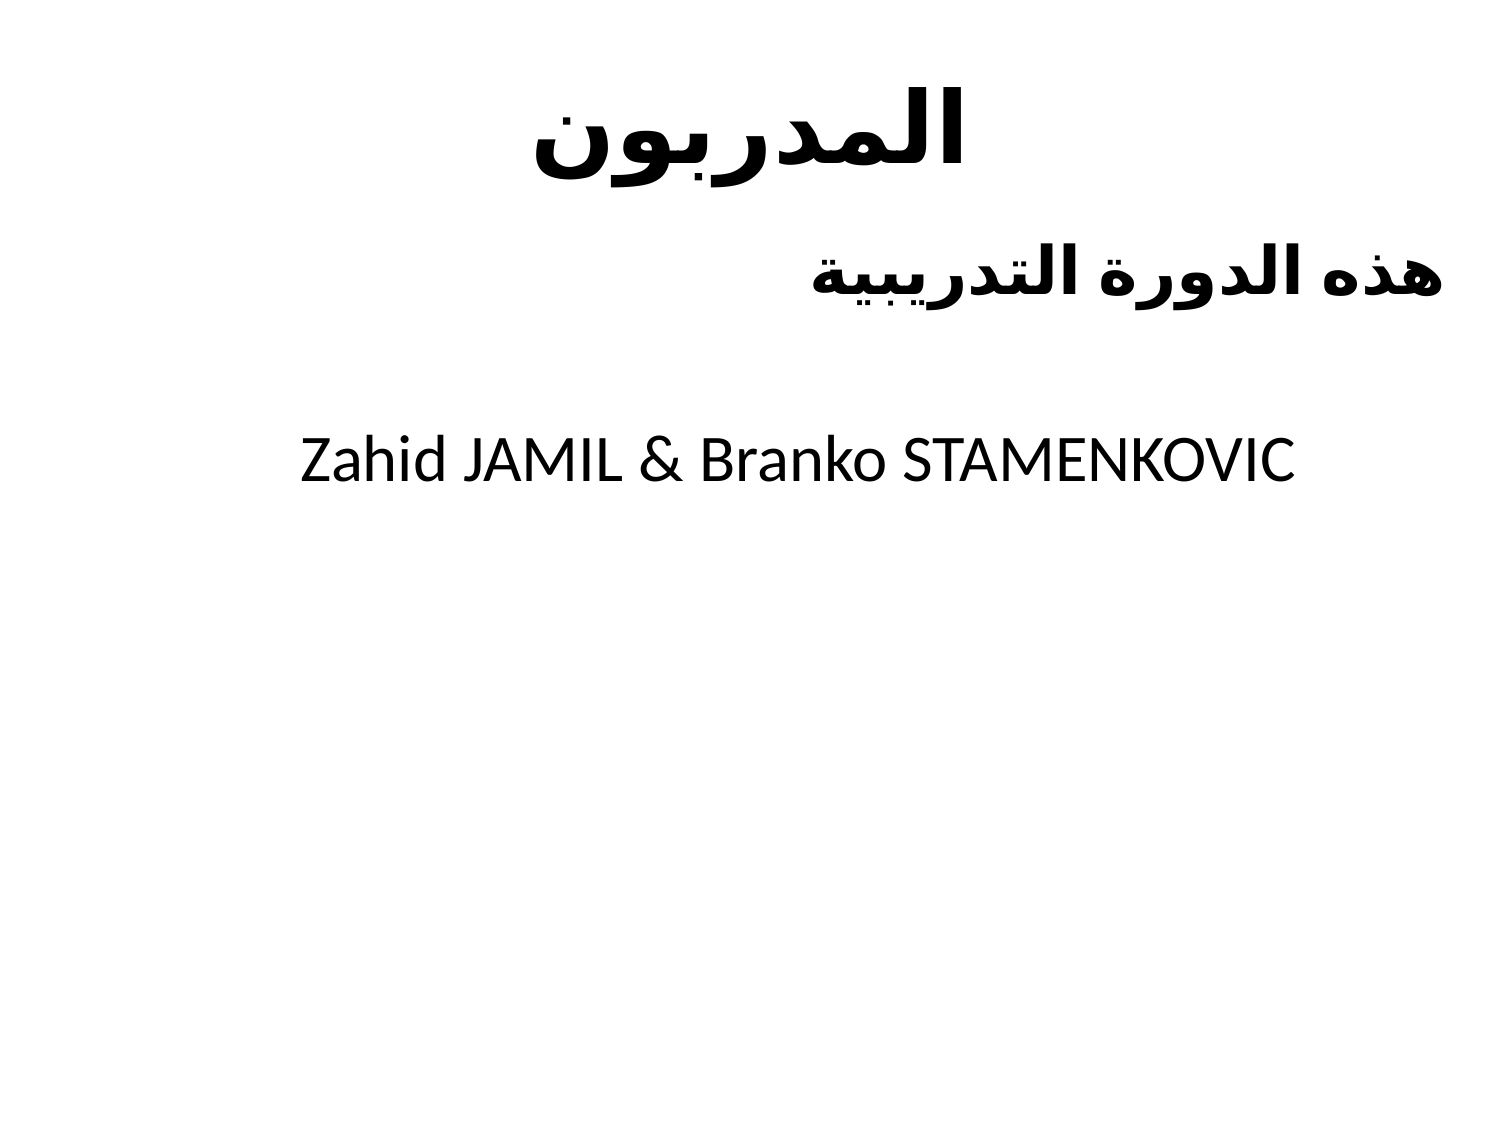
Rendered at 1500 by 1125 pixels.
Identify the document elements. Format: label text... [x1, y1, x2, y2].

title المدربون [75, 45, 1425, 201]
list هذه الدورة التدريبية Zahid JAMIL & Branko STAMENKOVIC [75, 219, 1462, 1100]
